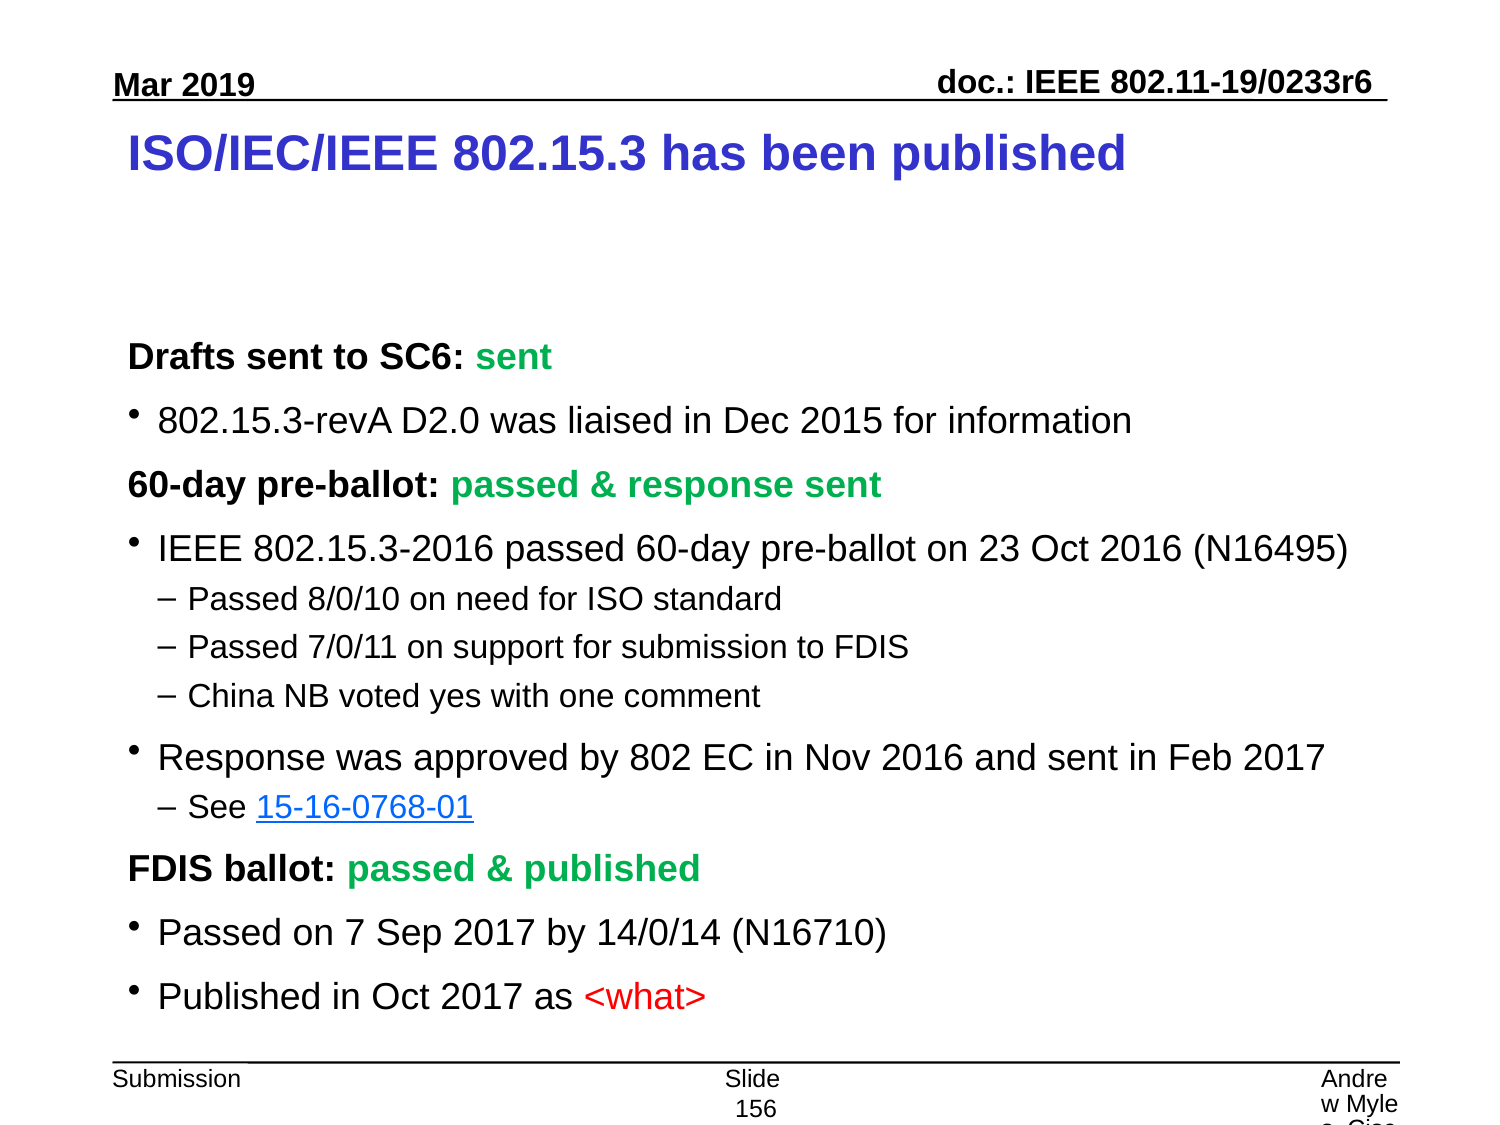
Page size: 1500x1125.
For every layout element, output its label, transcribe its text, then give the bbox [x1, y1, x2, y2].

list Drafts sent to SC6: sent 802.15.3-revA D2.0 was liaised in Dec 2015 for information 60-day pre-ballot: passed & response sent IEEE 802.15.3-2016 passed 60-day pre-ballot on 23 Oct 2016 (N16495) Passed 8/0/10 on need for ISO standard Passed 7/0/11 on support for submission to FDIS China NB voted yes with one comment Response was approved by 802 EC in Nov 2016 and sent in Feb 2017 See 15-16-0768-01 FDIS ballot: passed & published Passed on 7 Sep 2017 by 14/0/14 (N16710) Published in Oct 2017 as <what> [112, 324, 1388, 1000]
slide_number Slide 156 [709, 1061, 803, 1093]
title ISO/IEC/IEEE 802.15.3 has been published [112, 112, 1388, 288]
footer Andrew Myles, Cisco [1320, 1061, 1402, 1093]
